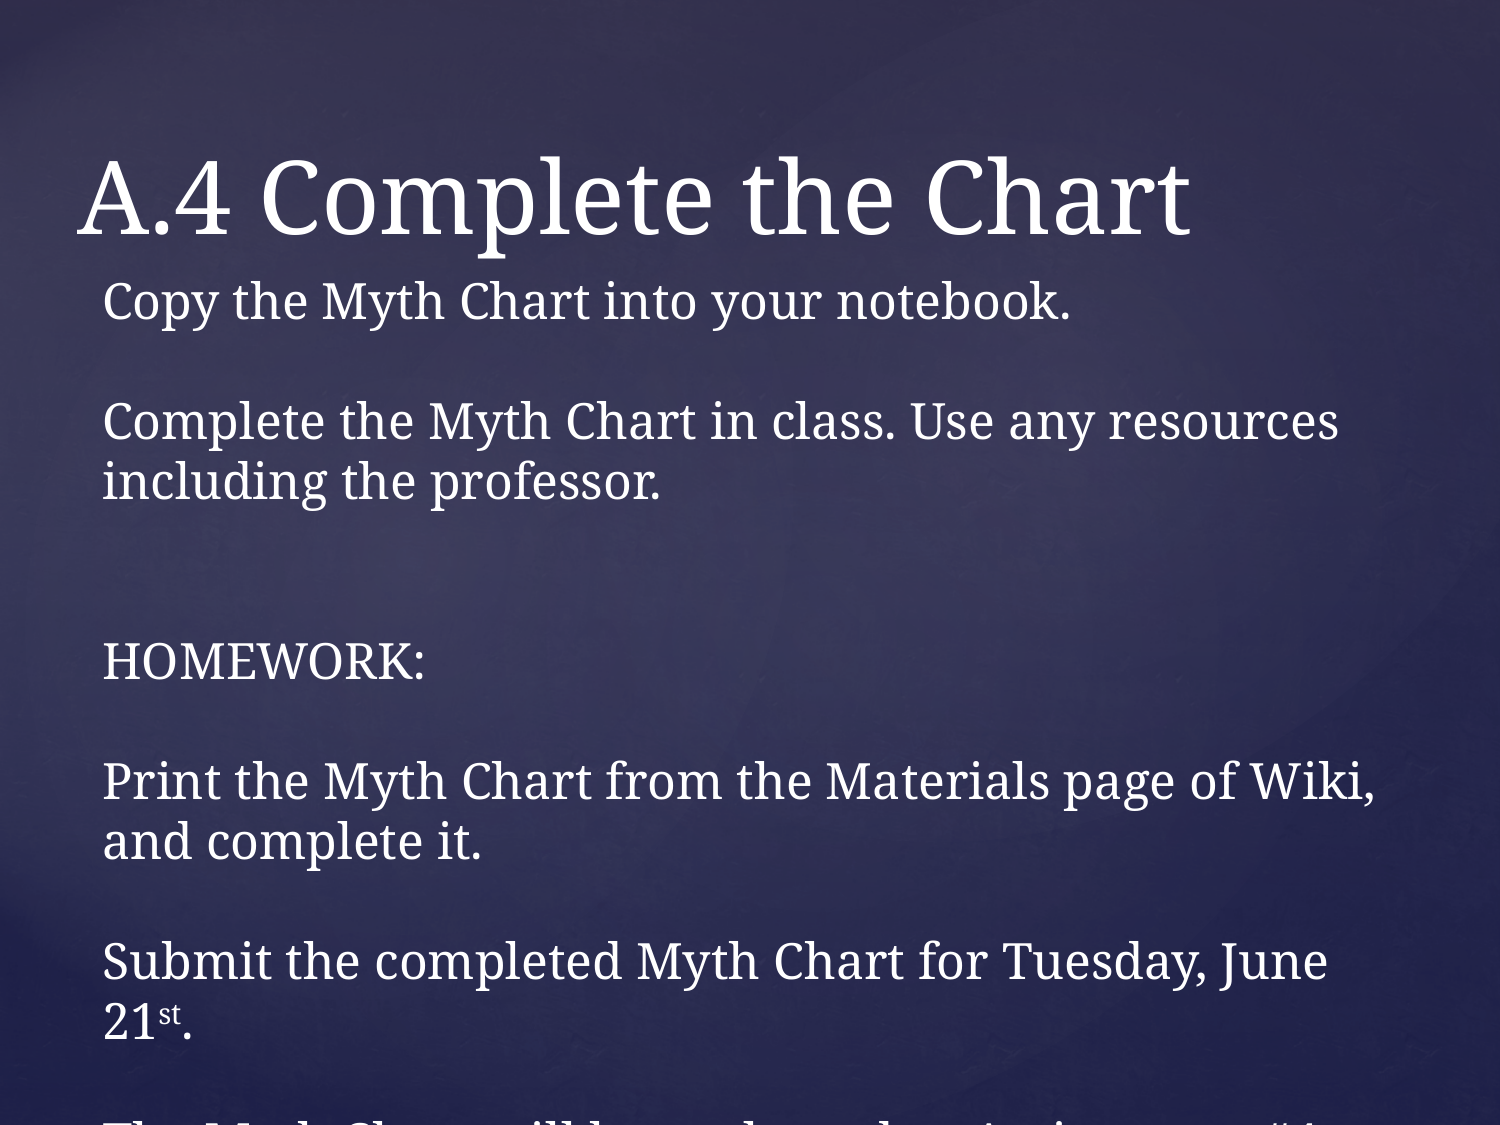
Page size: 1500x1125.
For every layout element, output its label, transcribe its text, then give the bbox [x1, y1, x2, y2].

text_box Copy the Myth Chart into your notebook. Complete the Myth Chart in class. Use any resources including the professor. HOMEWORK: Print the Myth Chart from the Materials page of Wiki, and complete it. Submit the completed Myth Chart for Tuesday, June 21st. The Myth Chart will be evaluated as Assignment #4. [87, 262, 1400, 1125]
title A.4 Complete the Chart [62, 112, 1300, 263]
